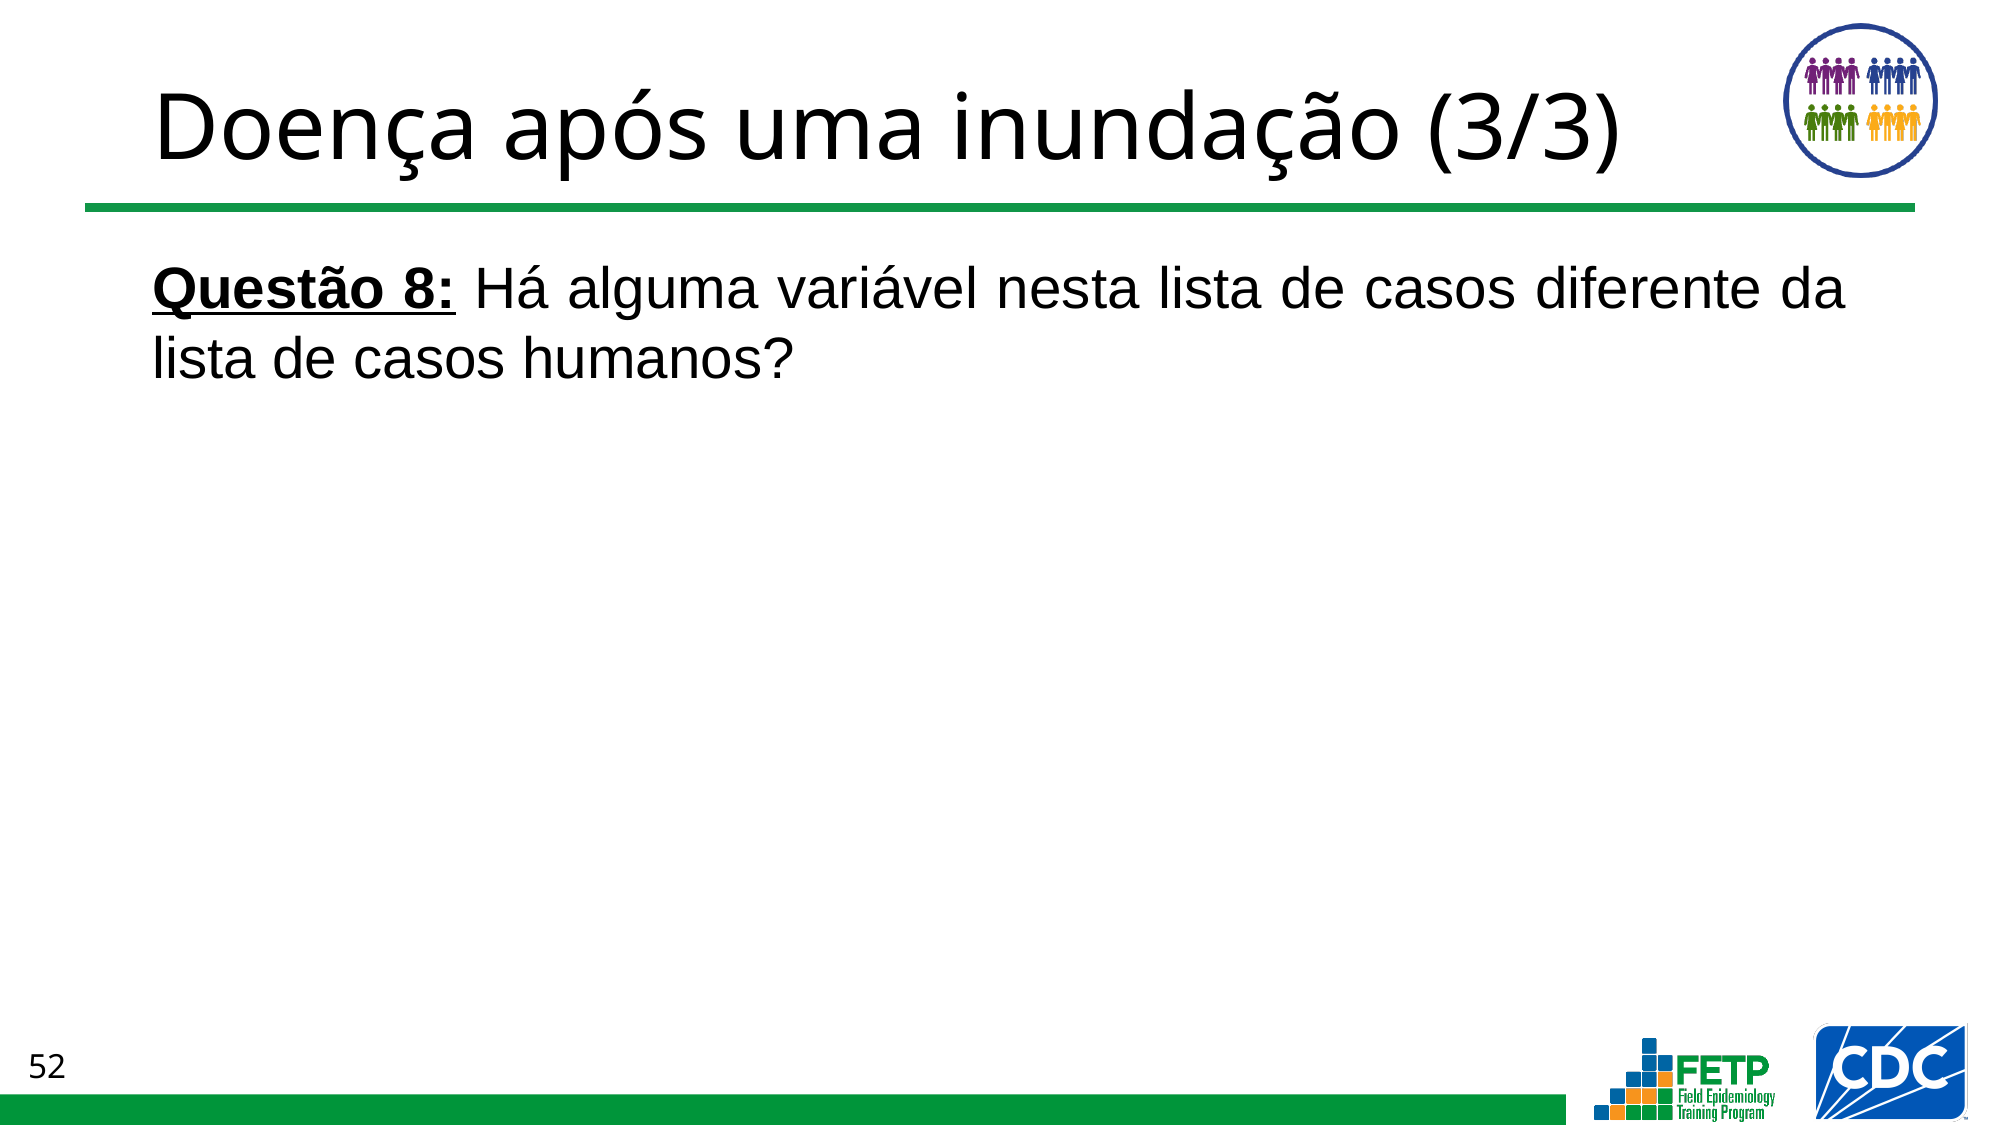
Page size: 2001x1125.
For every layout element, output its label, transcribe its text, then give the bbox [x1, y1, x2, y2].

list Questão 8: Há alguma variável nesta lista de casos diferente da lista de casos humanos? [137, 242, 1863, 1004]
picture [1594, 1038, 1775, 1122]
title Doença após uma inundação (3/3) [137, 73, 1738, 205]
picture [1813, 1023, 1968, 1122]
picture [1783, 23, 1938, 178]
